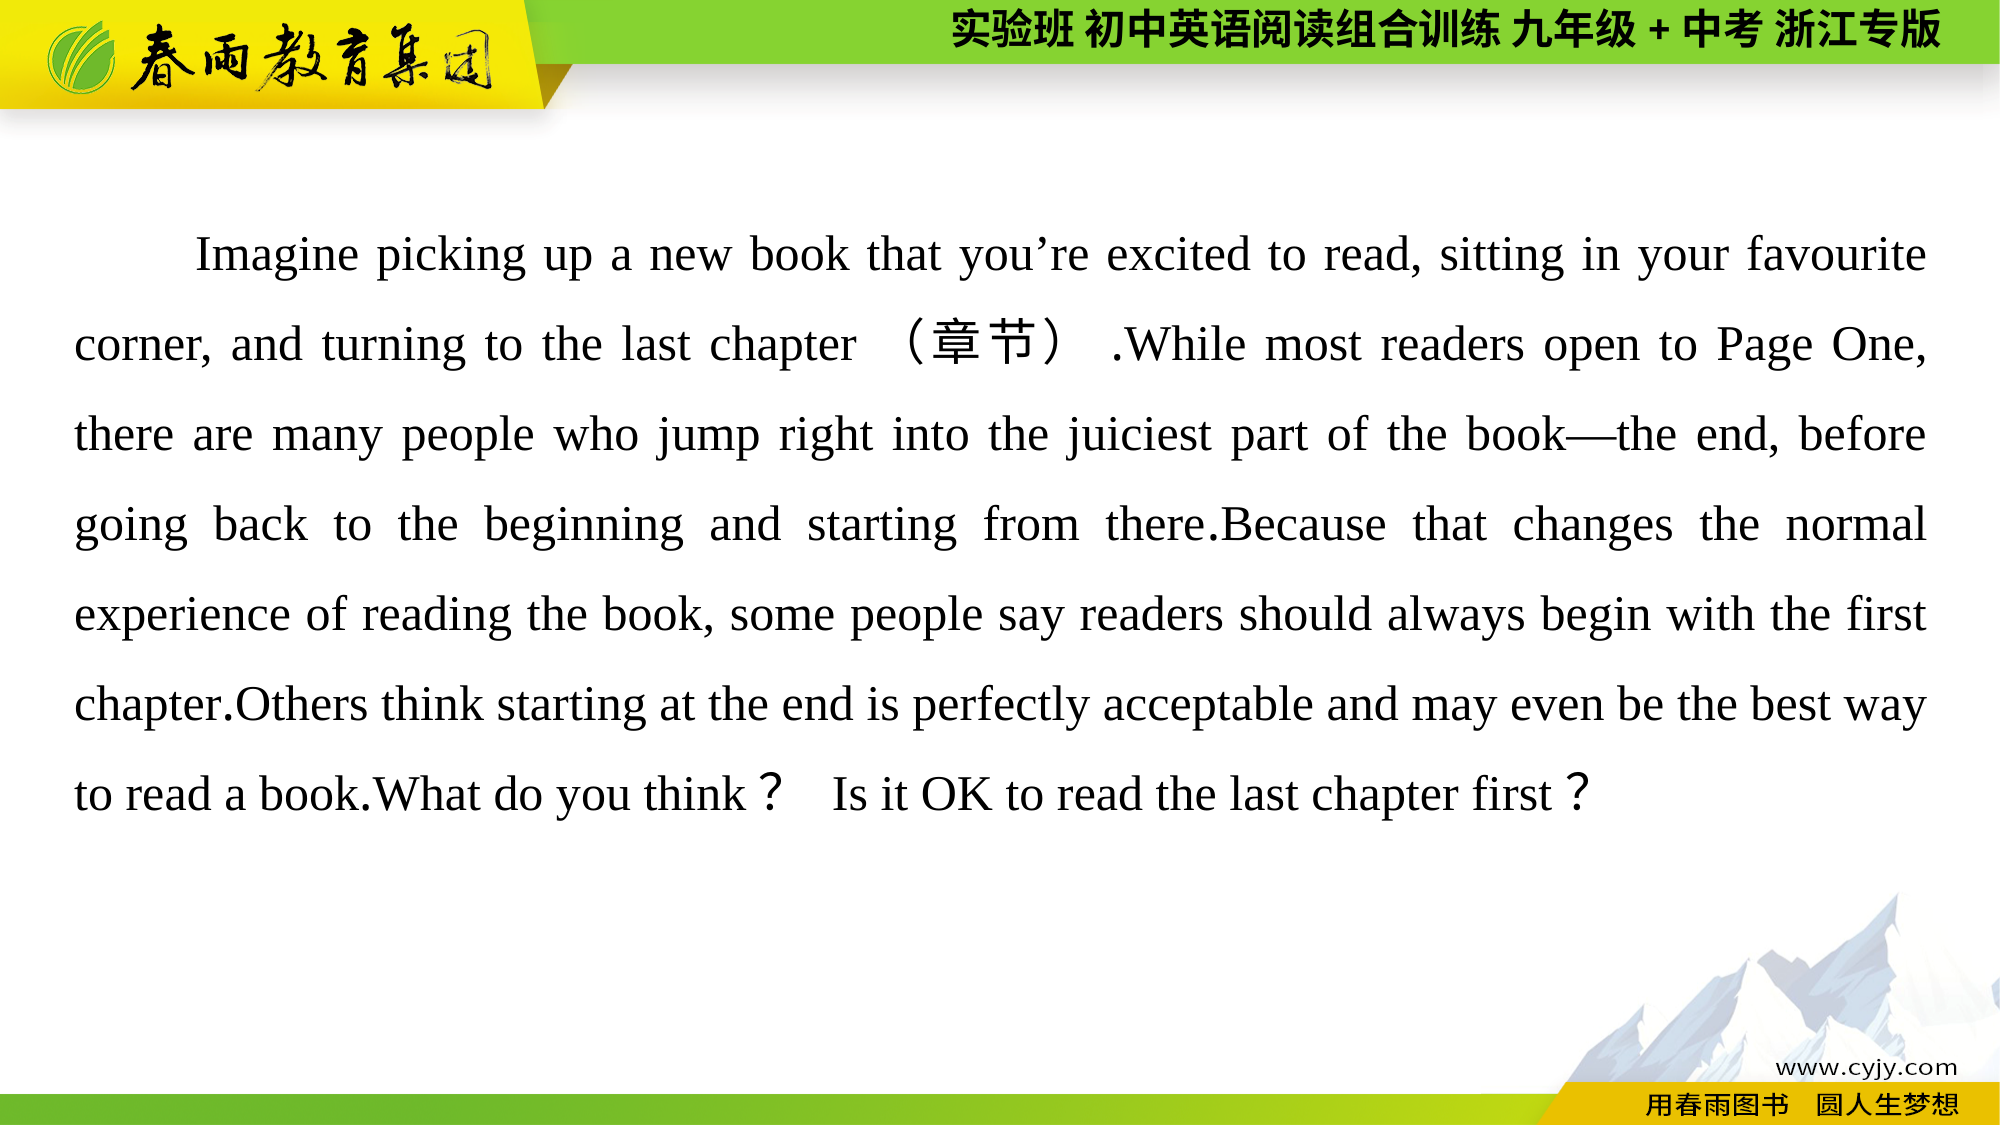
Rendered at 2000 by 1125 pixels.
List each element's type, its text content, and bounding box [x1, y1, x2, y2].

list Imagine picking up a new book that you’re excited to read, sitting in your favourite corner, and turning to the last chapter（章节）.While most readers open to Page One, there are many people who jump right into the juiciest part of the book—the end, before going back to the beginning and starting from there.Because that changes the normal experience of reading the book, some people say readers should always begin with the first chapter.Others think starting at the end is perfectly acceptable and may even be the best way to read a book.What do you think？ Is it OK to read the last chapter first？ [59, 182, 1944, 823]
picture [0, 0, 2000, 1125]
